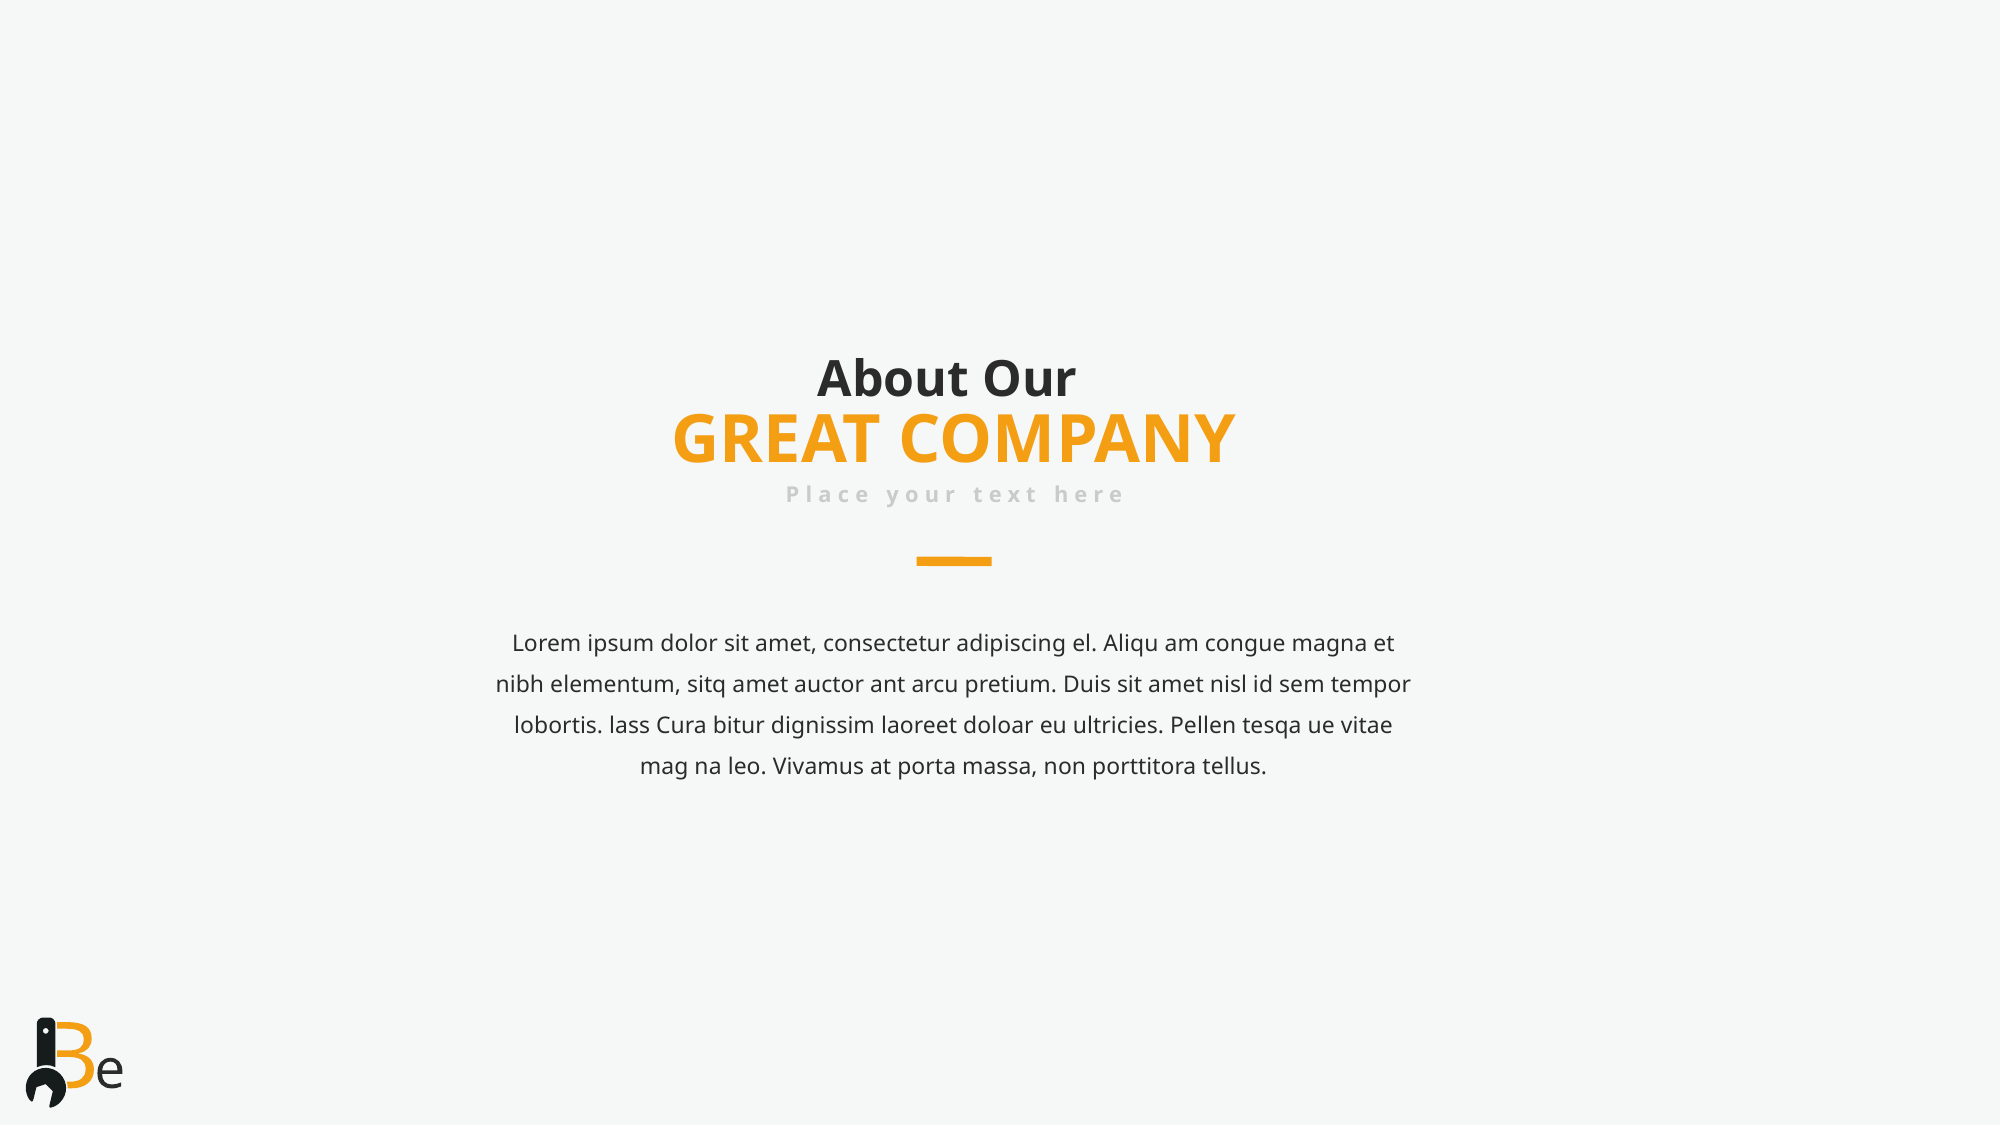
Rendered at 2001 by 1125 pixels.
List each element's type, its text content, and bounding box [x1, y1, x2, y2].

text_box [9, 1022, 123, 1101]
text_box Lorem ipsum dolor sit amet, consectetur adipiscing el. Aliqu am congue magna et nibh elementum, sitq amet auctor ant arcu pretium. Duis sit amet nisl id sem tempor lobortis. lass Cura bitur dignissim laoreet doloar eu ultricies. Pellen tesqa ue vitae mag na leo. Vivamus at porta massa, non porttitora tellus. [847, 607, 1153, 787]
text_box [847, 338, 1153, 562]
picture [1153, 278, 2000, 1125]
picture [0, 0, 847, 847]
